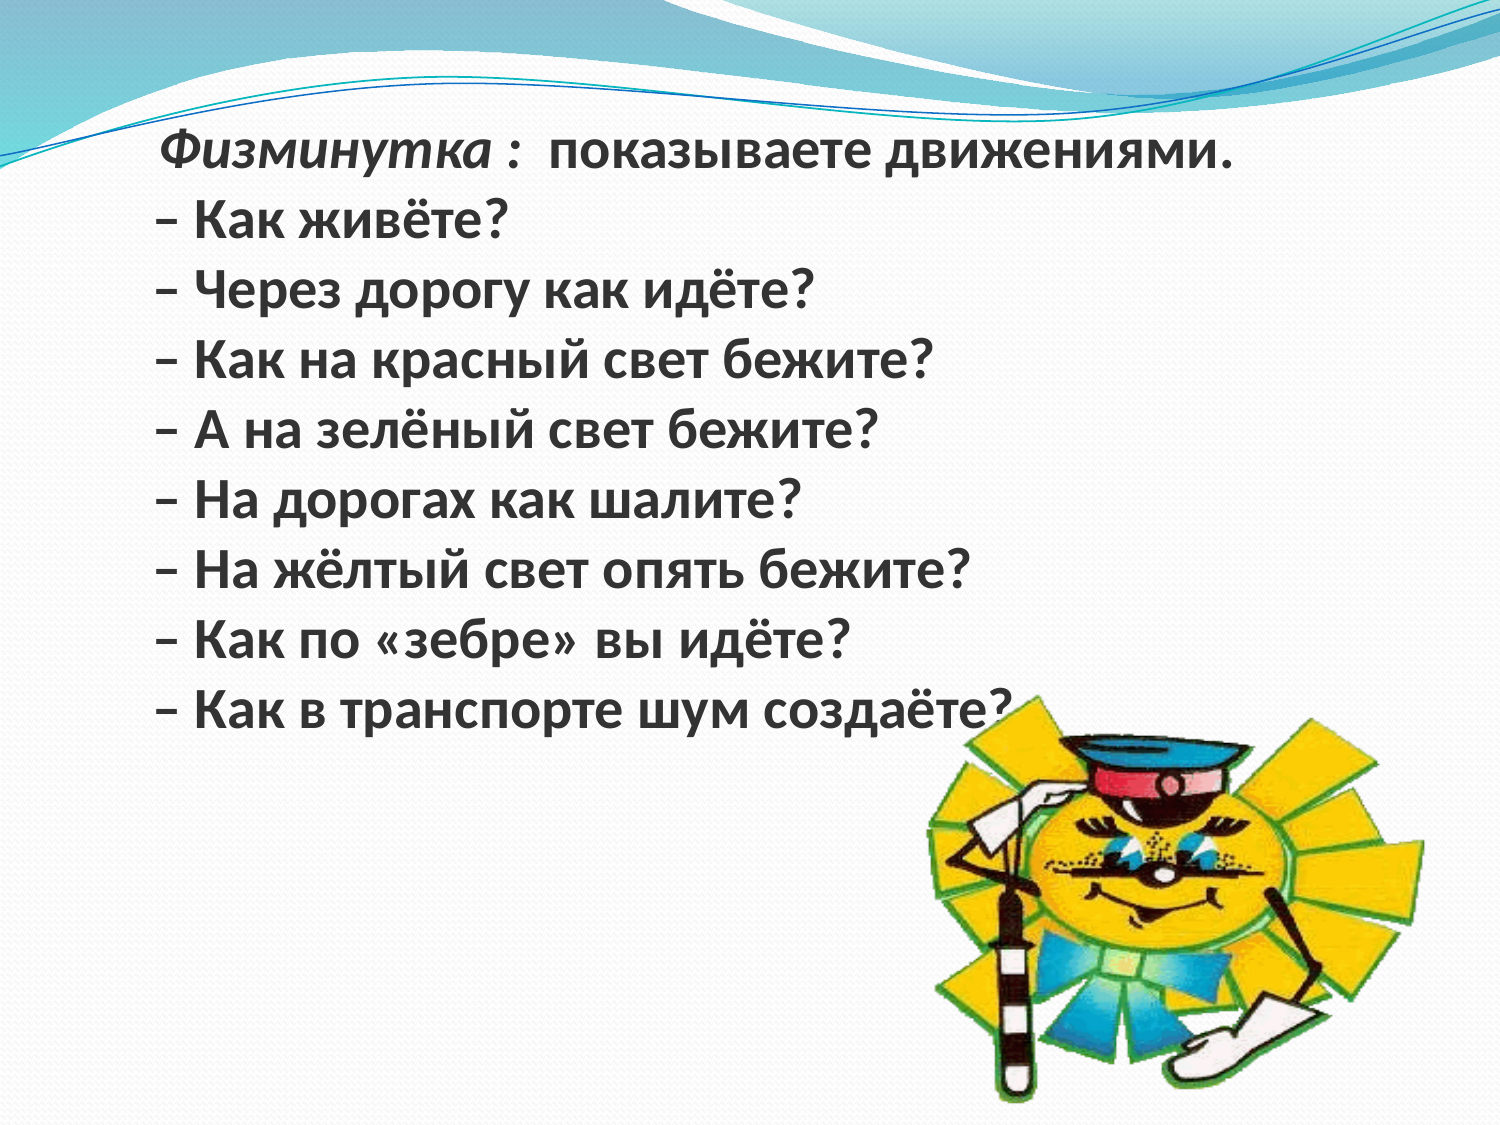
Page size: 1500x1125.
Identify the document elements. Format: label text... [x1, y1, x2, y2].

text_box Физминутка : показываете движениями. – Как живёте? – Через дорогу как идёте? – Как на красный свет бежите? – А на зелёный свет бежите? – На дорогах как шалите? – На жёлтый свет опять бежите? – Как по «зебре» вы идёте? – Как в транспорте шум создаёте? [137, 103, 1288, 748]
picture [837, 635, 1500, 1125]
text_box [830, 637, 837, 748]
